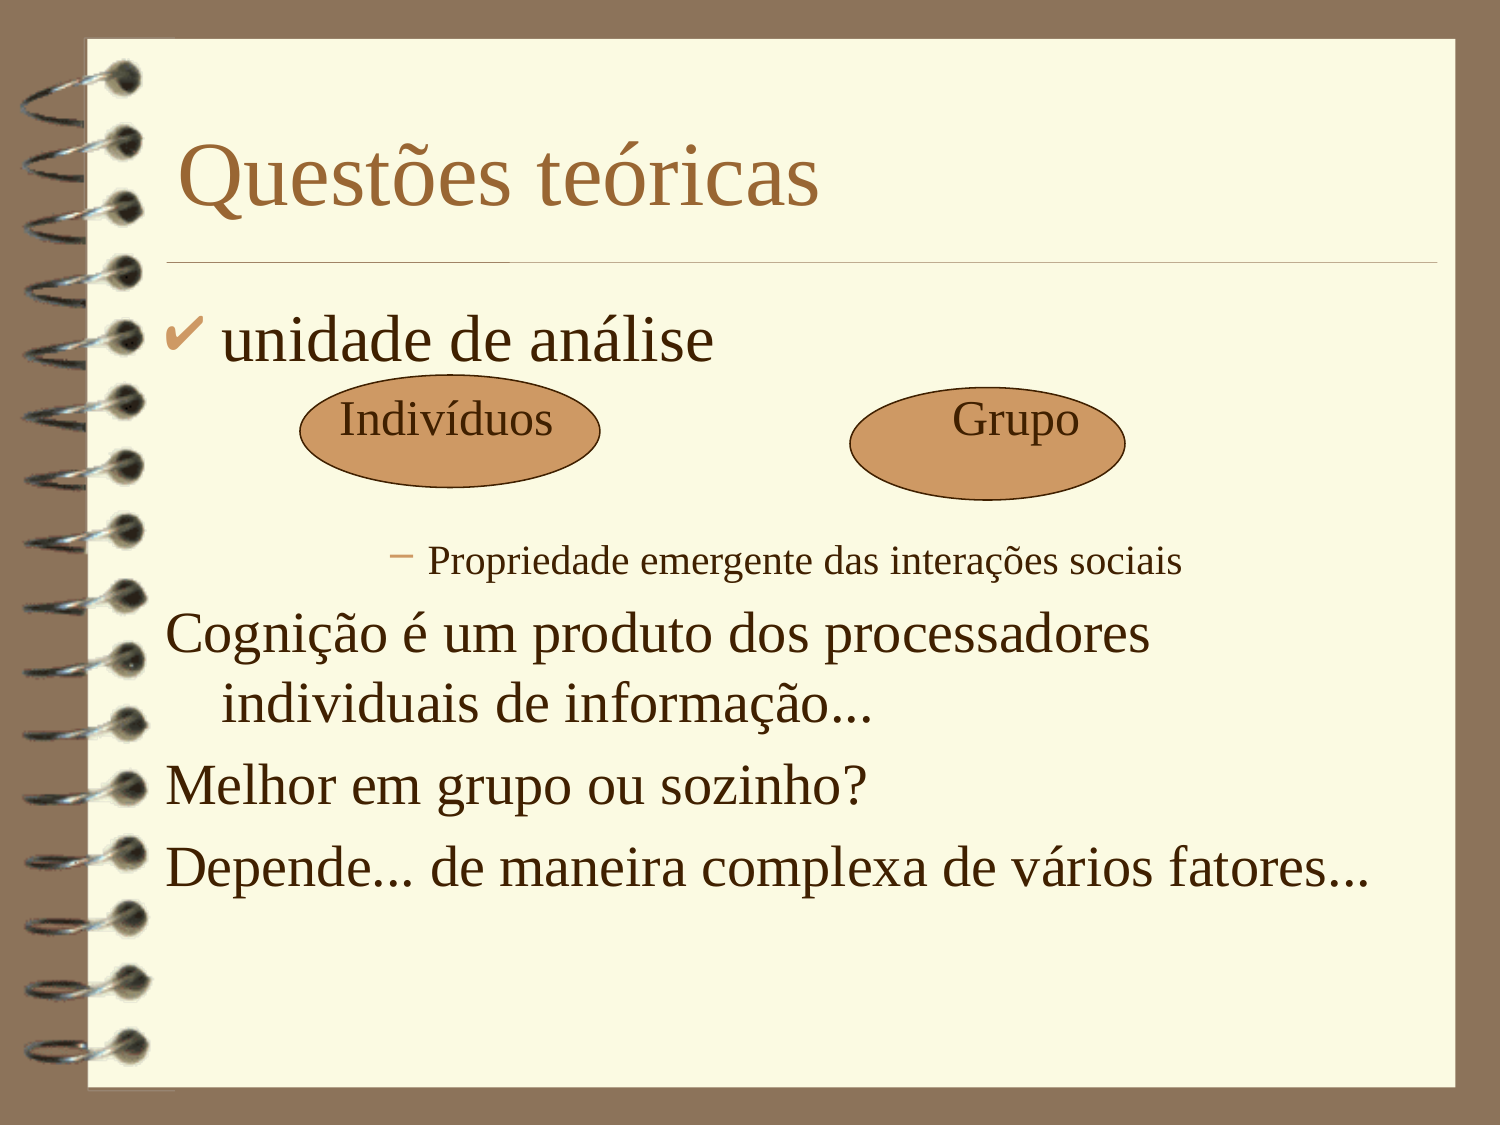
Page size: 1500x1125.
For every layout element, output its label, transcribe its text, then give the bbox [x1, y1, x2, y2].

list unidade de análise Indivíduos Grupo Propriedade emergente das interações sociais Cognição é um produto dos processadores individuais de informação... Melhor em grupo ou sozinho? Depende... de maneira complexa de vários fatores... [149, 287, 1426, 963]
title Questões teóricas [162, 74, 1438, 263]
picture [0, 0, 175, 1125]
